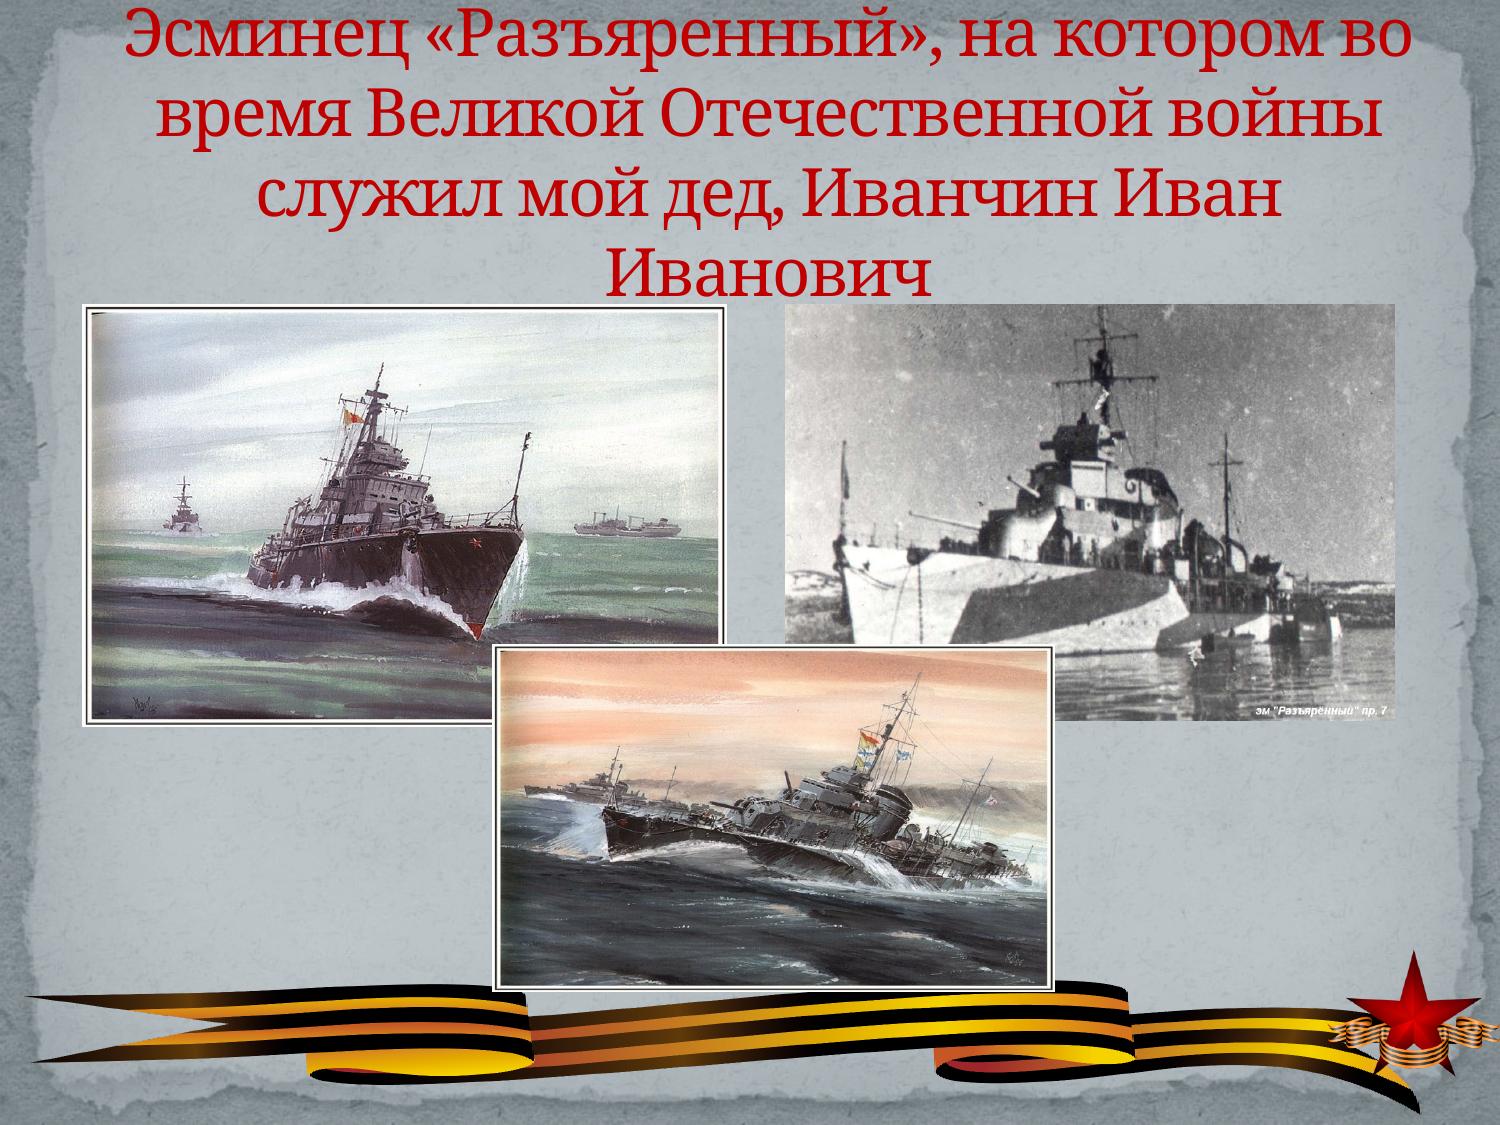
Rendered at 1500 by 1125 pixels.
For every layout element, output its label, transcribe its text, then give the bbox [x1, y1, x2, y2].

picture [0, 304, 1500, 1125]
title Эсминец «Разъяренный», на котором во время Великой Отечественной войны служил мой дед, Иванчин Иван Иванович [93, 117, 1444, 318]
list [81, 304, 727, 727]
